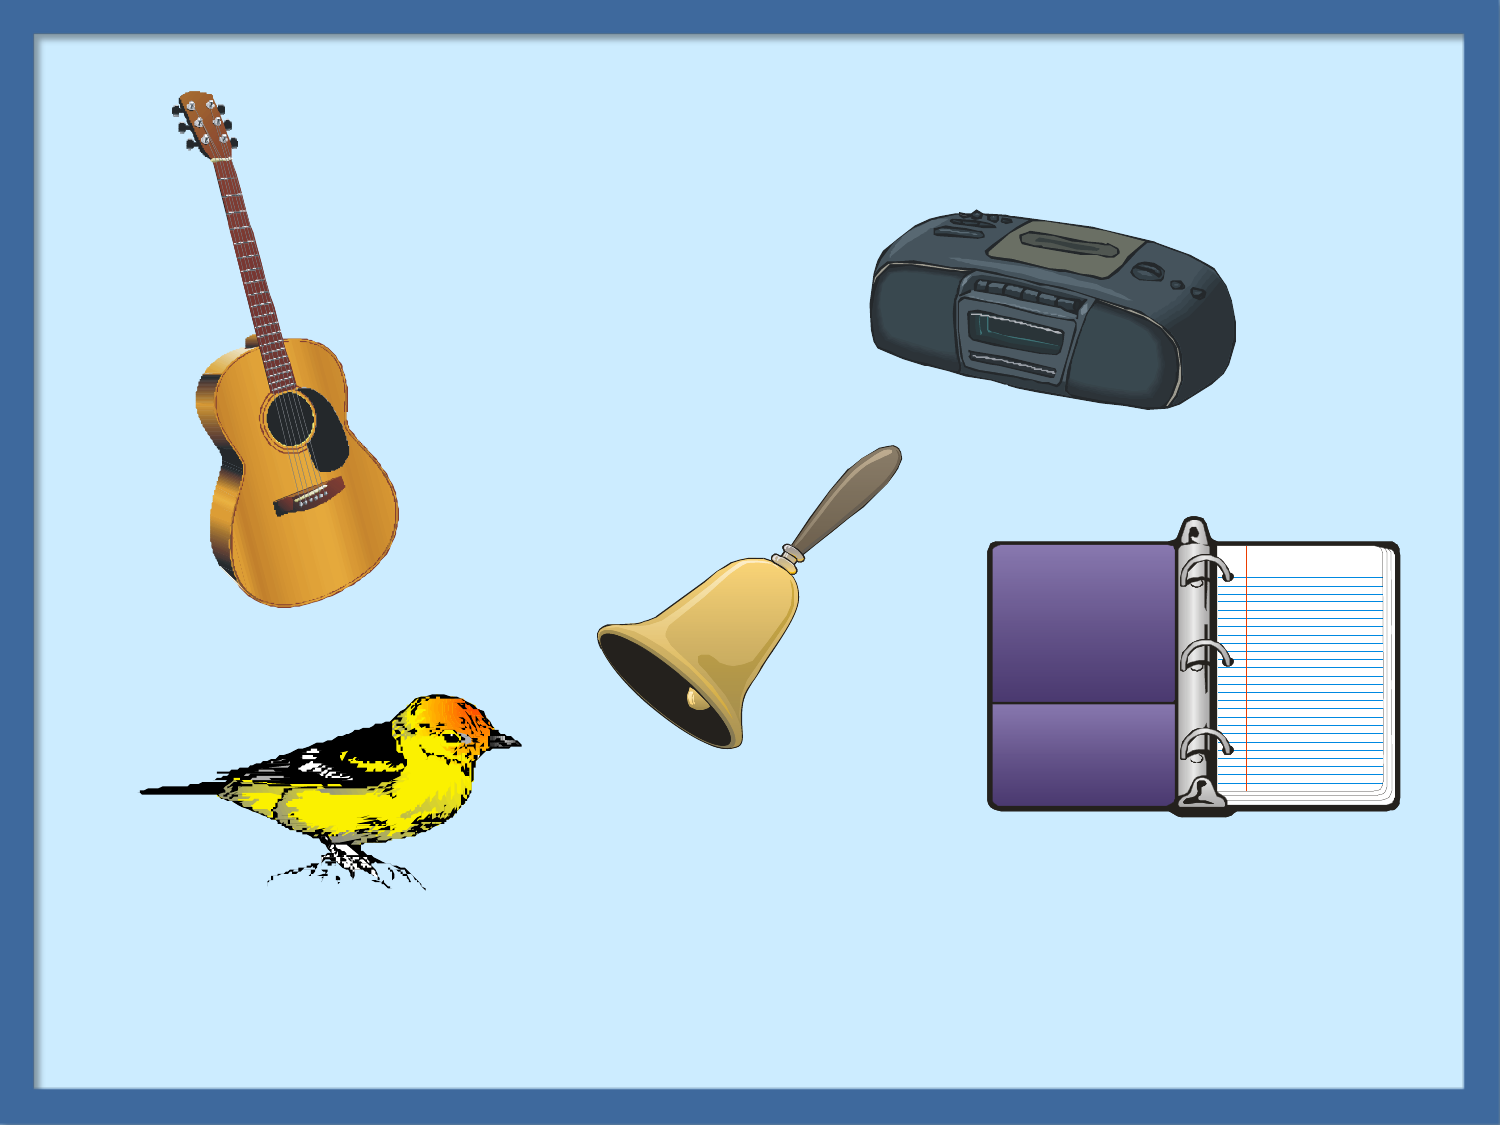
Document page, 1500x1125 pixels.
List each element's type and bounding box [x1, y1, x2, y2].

text_box [985, 515, 1403, 820]
text_box [596, 443, 904, 751]
text_box [170, 89, 401, 610]
picture [0, 0, 1500, 1125]
text_box [135, 692, 526, 894]
text_box [867, 207, 1239, 412]
